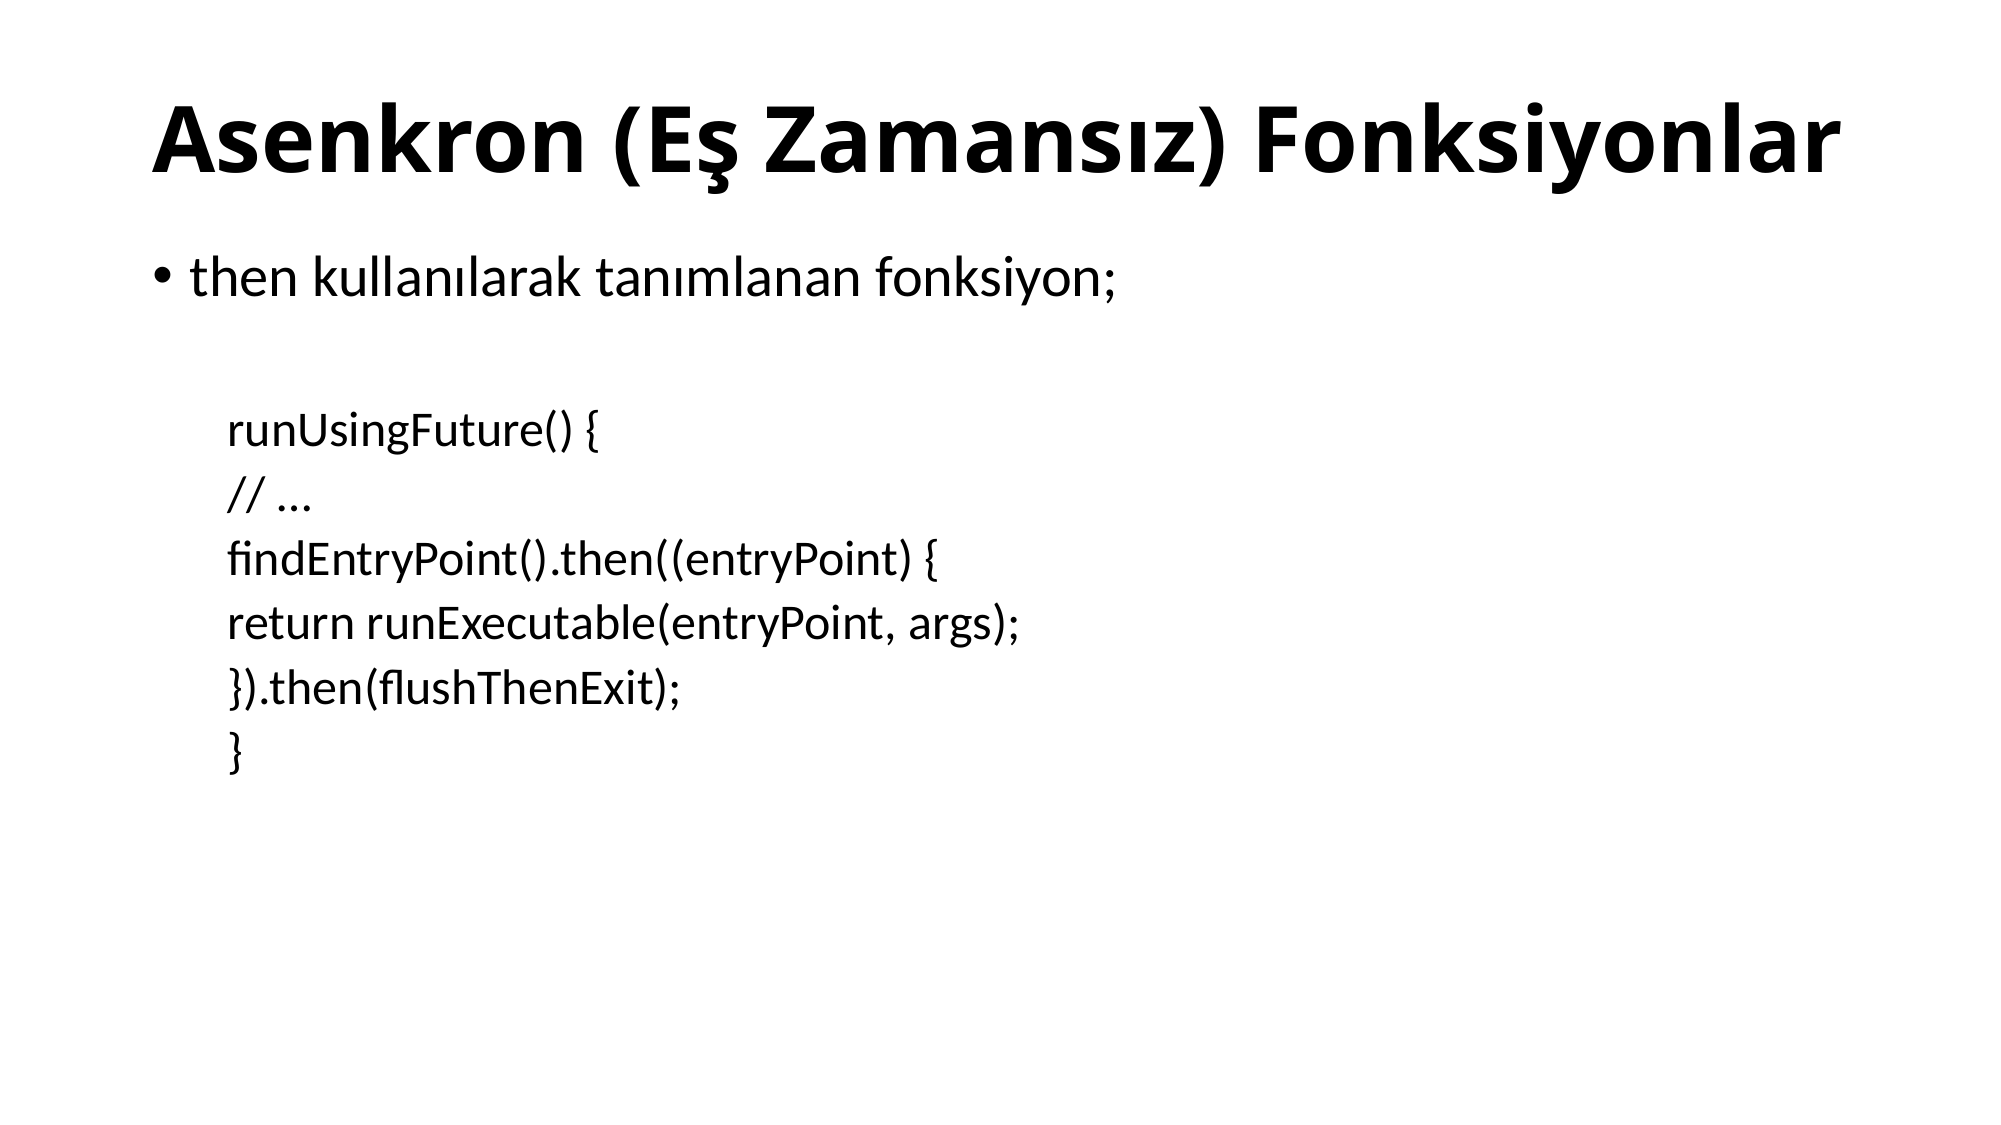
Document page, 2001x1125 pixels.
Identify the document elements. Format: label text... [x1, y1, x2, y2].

title Asenkron (Eş Zamansız) Fonksiyonlar [137, 59, 1863, 227]
list then kullanılarak tanımlanan fonksiyon; runUsingFuture() { // … findEntryPoint().then((entryPoint) { return runExecutable(entryPoint, args); }).then(flushThenExit); } [137, 238, 1863, 1014]
